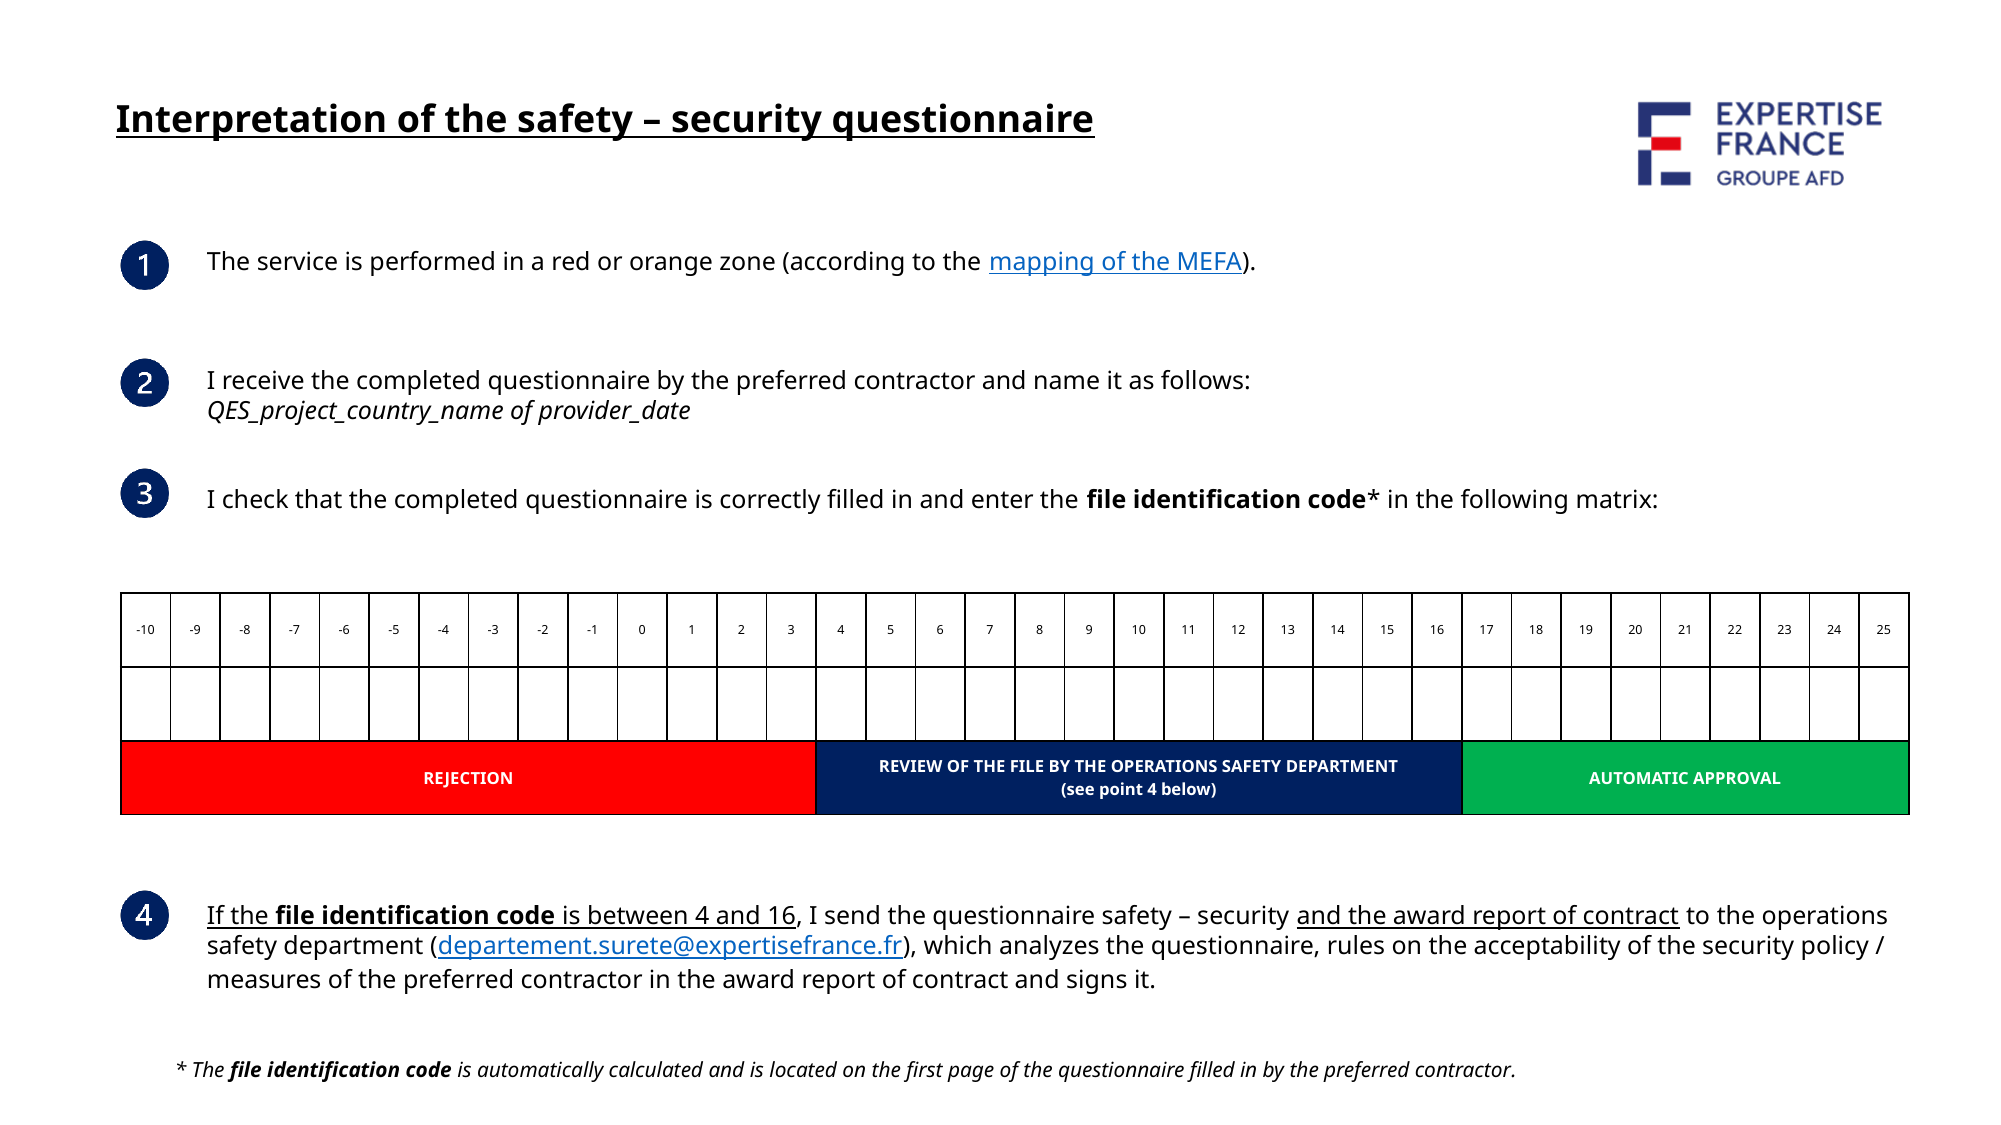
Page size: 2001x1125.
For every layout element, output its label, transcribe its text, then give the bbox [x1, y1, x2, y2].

text_box * The file identification code is automatically calculated and is located on the first page of the questionnaire filled in by the preferred contractor. [160, 1049, 1543, 1090]
table_cell [1612, 668, 1660, 740]
table_cell [1016, 668, 1064, 740]
table_cell [916, 668, 964, 740]
table_cell [1264, 668, 1312, 740]
table_header 4 [817, 594, 865, 666]
picture [114, 884, 175, 946]
table_cell [1512, 668, 1560, 740]
table_cell [1761, 668, 1809, 740]
table_header 18 [1512, 594, 1560, 666]
picture [114, 352, 175, 413]
table_header 24 [1810, 594, 1858, 666]
table_header 10 [1115, 594, 1163, 666]
table_cell [519, 668, 567, 740]
table_header 20 [1612, 594, 1660, 666]
table_cell [569, 668, 617, 740]
text_box Interpretation of the safety – security questionnaire [100, 87, 1613, 148]
table_cell [767, 668, 815, 740]
table_header 22 [1711, 594, 1759, 666]
table_cell [1363, 668, 1411, 740]
table_cell [469, 668, 517, 740]
table_cell [1314, 668, 1362, 740]
table_header -9 [171, 594, 219, 666]
picture [114, 234, 175, 296]
table_header 12 [1214, 594, 1262, 666]
table_header 23 [1761, 594, 1809, 666]
table_cell [320, 668, 368, 740]
table_header 0 [618, 594, 666, 666]
table_header 1 [668, 594, 716, 666]
table_header -4 [420, 594, 468, 666]
table_cell [1810, 668, 1858, 740]
table_cell [668, 668, 716, 740]
table_header 19 [1562, 594, 1610, 666]
table_cell REJECTION [122, 742, 815, 814]
table_cell REVIEW OF THE FILE BY THE OPERATIONS SAFETY DEPARTMENT (see point 4 below) [817, 742, 1461, 814]
table_header -8 [221, 594, 269, 666]
table_header 9 [1065, 594, 1113, 666]
table_header 15 [1363, 594, 1411, 666]
table_cell [1661, 668, 1709, 740]
table_header -10 [122, 594, 170, 666]
text_box I receive the completed questionnaire by the preferred contractor and name it as follows: QES_project_country_name of provider_date [192, 357, 1911, 432]
text_box I check that the completed questionnaire is correctly filled in and enter the file identification code* in the following matrix: [192, 476, 1911, 522]
table_cell [1413, 668, 1461, 740]
table_cell [618, 668, 666, 740]
table_header 25 [1860, 594, 1908, 666]
table_cell [817, 668, 865, 740]
table_cell [1562, 668, 1610, 740]
table_header 13 [1264, 594, 1312, 666]
table_cell [1860, 668, 1908, 740]
table_cell [1214, 668, 1262, 740]
picture [1613, 66, 1911, 219]
table_header 5 [867, 594, 915, 666]
table_header 2 [718, 594, 766, 666]
table_cell [1065, 668, 1113, 740]
text_box The service is performed in a red or orange zone (according to the mapping of the MEFA). [192, 238, 1911, 288]
table_header -1 [569, 594, 617, 666]
table_header -6 [320, 594, 368, 666]
table_cell [867, 668, 915, 740]
table_header -5 [370, 594, 418, 666]
text_box If the file identification code is between 4 and 16, I send the questionnaire safety – security and the award report of contract to the operations safety department (departement.surete@expertisefrance.fr), which analyzes the questionnaire, rules on the acceptability of the security policy / measures of the preferred contractor in the award report of contract and signs it. [192, 892, 1911, 1002]
table_cell [171, 668, 219, 740]
table_cell [1115, 668, 1163, 740]
table_header 11 [1165, 594, 1213, 666]
table_header 3 [767, 594, 815, 666]
table_header 8 [1016, 594, 1064, 666]
table_cell AUTOMATIC APPROVAL [1463, 742, 1908, 814]
table_header 21 [1661, 594, 1709, 666]
table_header -7 [271, 594, 319, 666]
table_cell [221, 668, 269, 740]
table_cell [420, 668, 468, 740]
table_header 16 [1413, 594, 1461, 666]
table_header 17 [1463, 594, 1511, 666]
picture [114, 462, 175, 524]
table_cell [370, 668, 418, 740]
table_header 6 [916, 594, 964, 666]
table_cell [122, 668, 170, 740]
table_header 7 [966, 594, 1014, 666]
table_cell [1165, 668, 1213, 740]
table_header -2 [519, 594, 567, 666]
table_cell [966, 668, 1014, 740]
table_header -3 [469, 594, 517, 666]
table_cell [1463, 668, 1511, 740]
table_cell [271, 668, 319, 740]
table_cell [1711, 668, 1759, 740]
table_cell [718, 668, 766, 740]
table_header 14 [1314, 594, 1362, 666]
